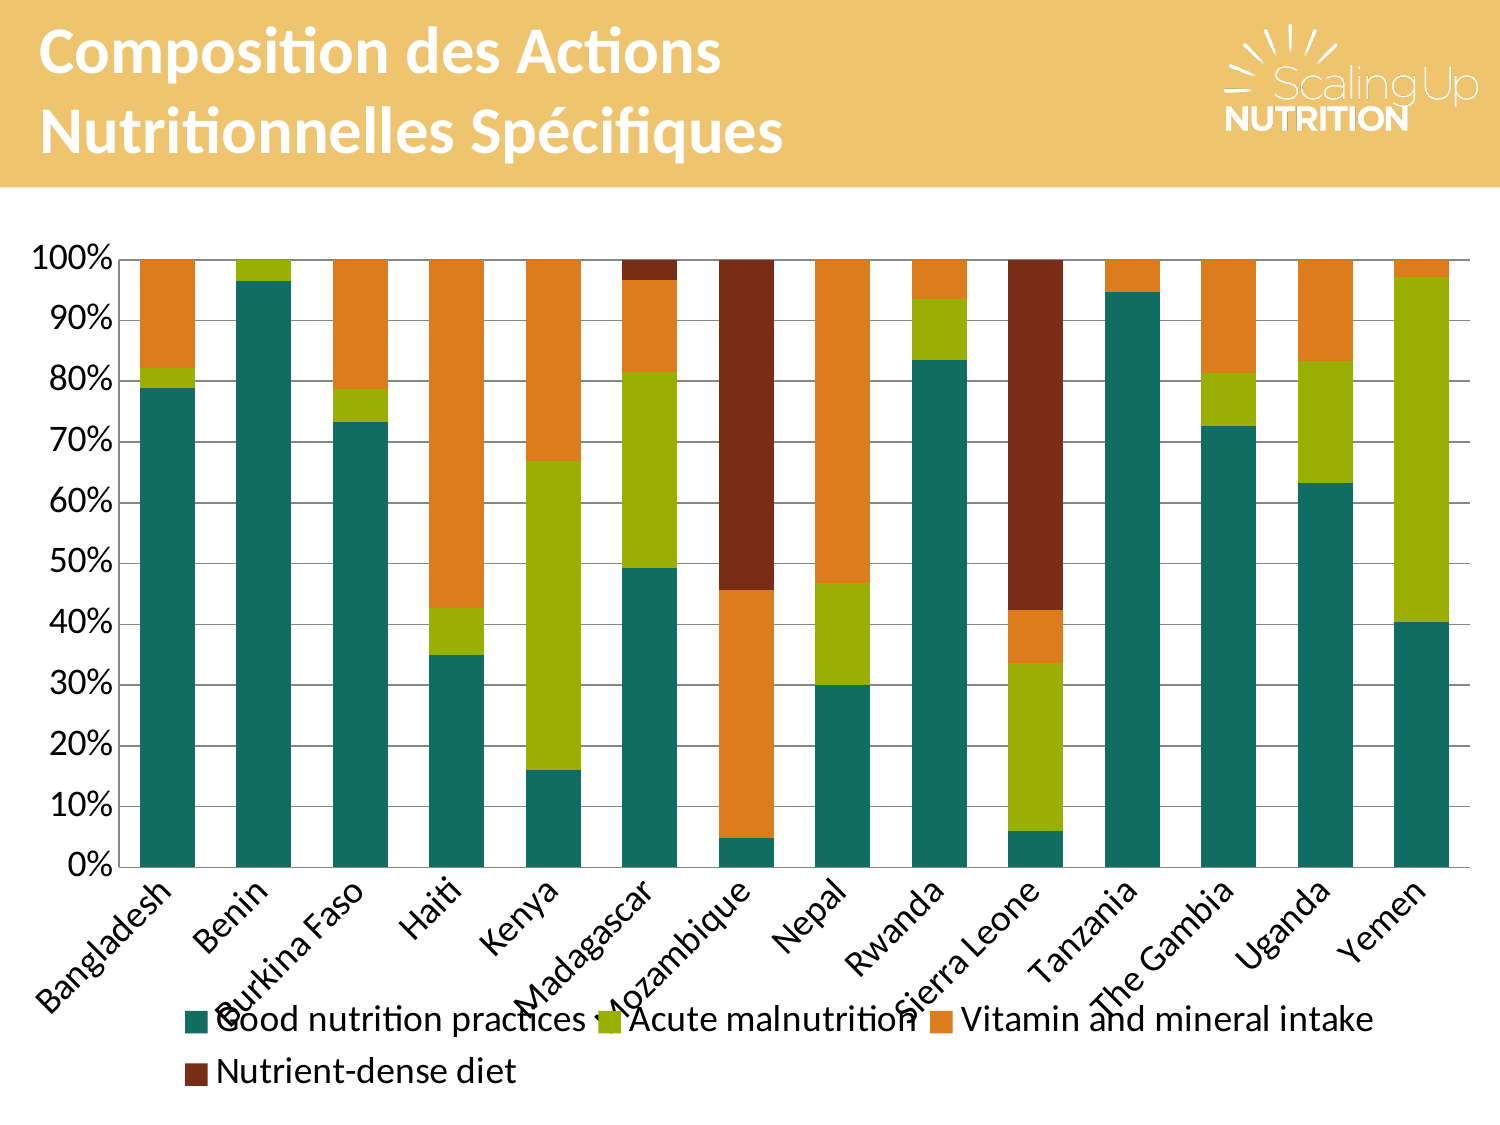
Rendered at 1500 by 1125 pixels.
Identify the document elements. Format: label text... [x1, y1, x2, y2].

text_box [0, 0, 1500, 190]
chart [0, 222, 1500, 1125]
picture [1224, 24, 1478, 132]
text_box Composition des Actions Nutritionnelles Spécifiques [24, 0, 1204, 175]
